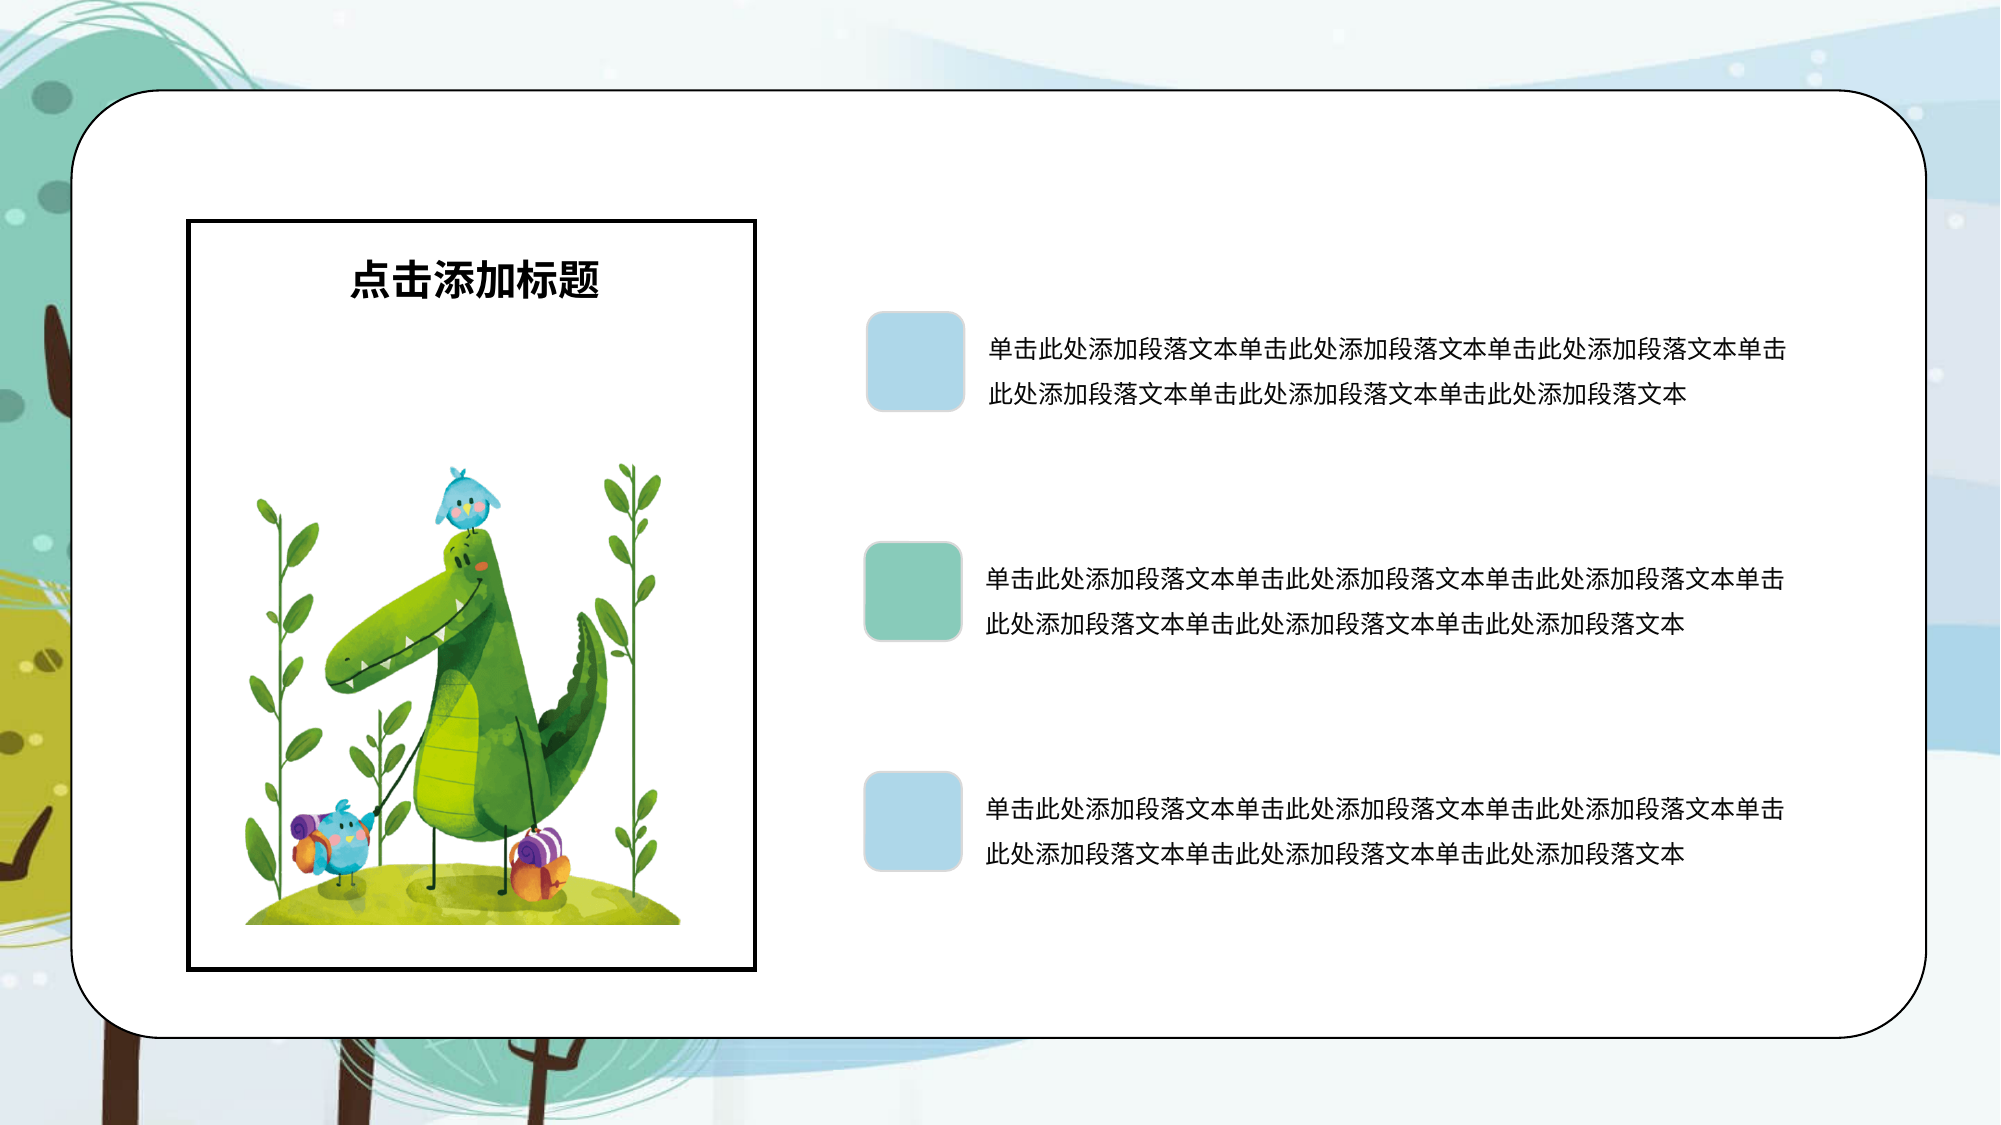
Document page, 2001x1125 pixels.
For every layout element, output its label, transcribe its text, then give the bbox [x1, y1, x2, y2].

picture [0, 0, 2000, 1125]
text_box 点击添加标题 [335, 246, 635, 312]
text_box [794, 771, 1813, 878]
text_box [187, 220, 756, 970]
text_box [794, 541, 1813, 648]
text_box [796, 311, 1815, 419]
